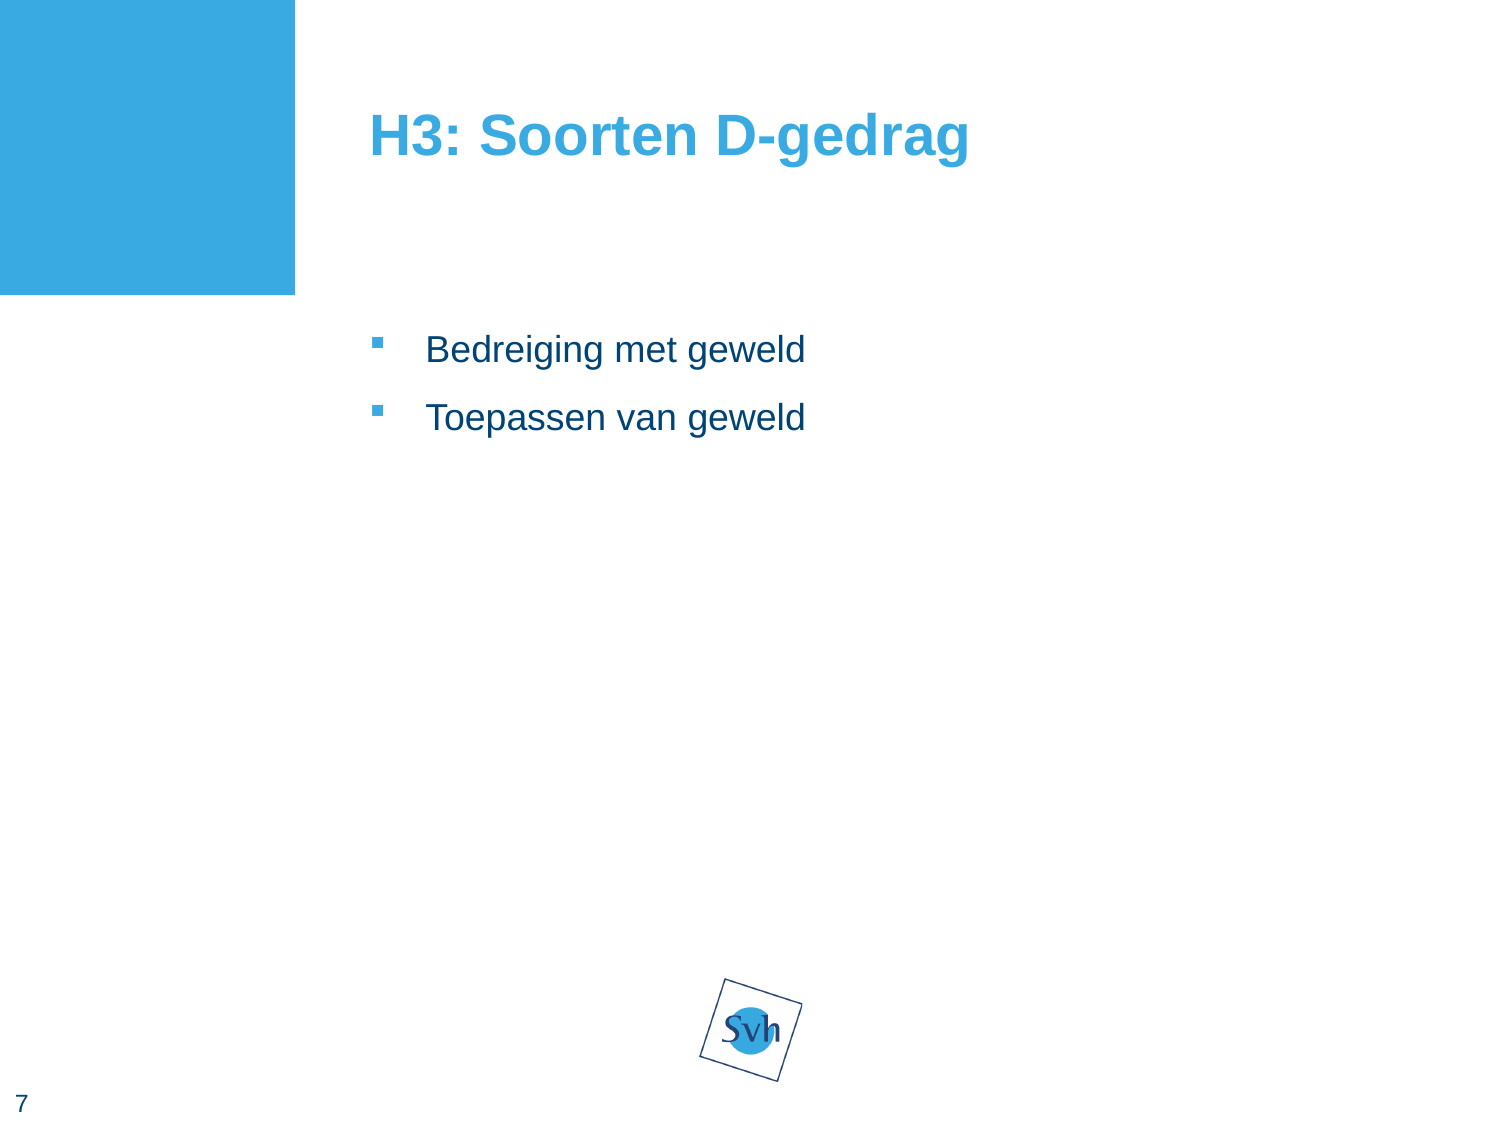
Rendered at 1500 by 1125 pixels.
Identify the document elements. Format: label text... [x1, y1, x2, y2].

list Bedreiging met geweld Toepassen van geweld [353, 295, 1426, 950]
title H3: Soorten D-gedrag [353, 88, 1426, 175]
picture [699, 978, 803, 1082]
